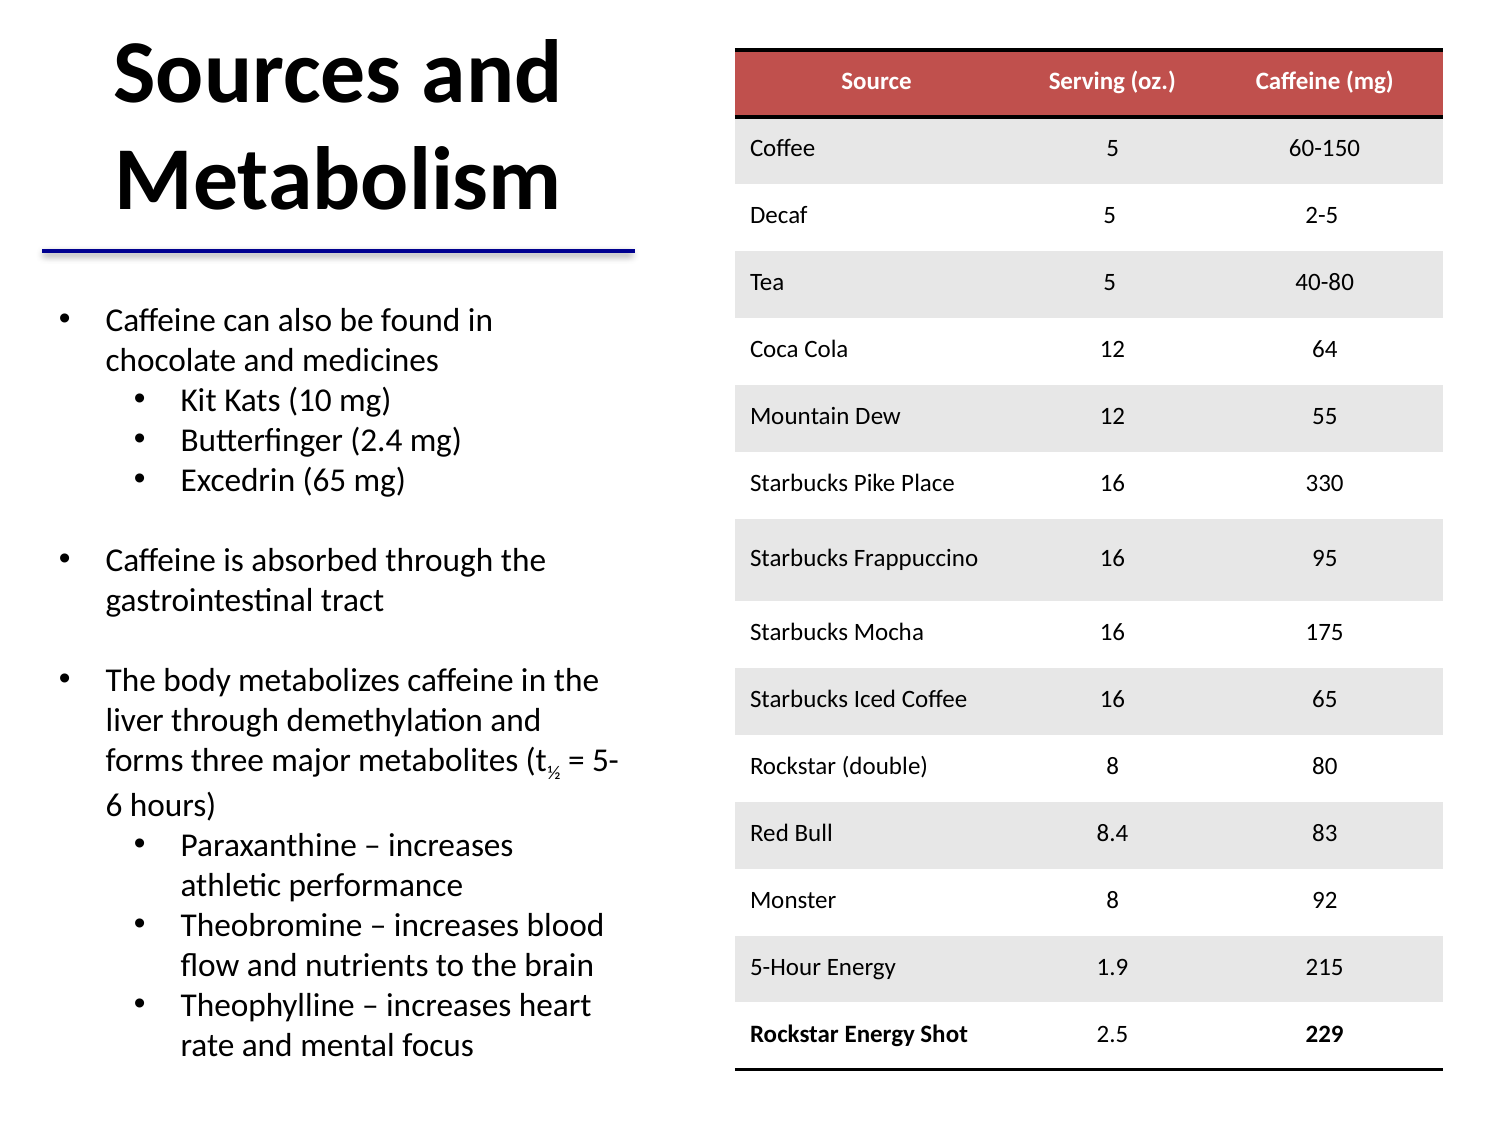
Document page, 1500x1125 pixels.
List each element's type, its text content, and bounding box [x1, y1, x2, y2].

table_cell Tea [735, 251, 1018, 318]
table_cell Starbucks Mocha [735, 601, 1018, 668]
table_cell Starbucks Iced Coffee [735, 668, 1018, 735]
table_cell Rockstar (double) [735, 735, 1018, 802]
table_cell Monster [735, 869, 1018, 936]
table_cell 175 [1207, 601, 1443, 668]
table_cell Red Bull [735, 802, 1018, 869]
table_cell 40-80 [1207, 251, 1443, 318]
table_cell 2-5 [1207, 184, 1443, 251]
table_cell 5 [1018, 119, 1207, 184]
table_cell Decaf [735, 184, 1018, 251]
table_cell 60-150 [1207, 119, 1443, 184]
table_cell Starbucks Pike Place [735, 452, 1018, 519]
table_cell 16 [1018, 601, 1207, 668]
table_cell 12 [1018, 385, 1207, 452]
table_cell Rockstar Energy Shot [735, 1002, 1018, 1068]
table_cell 16 [1018, 452, 1207, 519]
table_cell 83 [1207, 802, 1443, 869]
table_cell 229 [1207, 1002, 1443, 1068]
title Sources and Metabolism [0, 4, 678, 236]
table_cell 8 [1018, 735, 1207, 802]
table_cell Starbucks Frappuccino [735, 519, 1018, 601]
table_header Source [735, 52, 1018, 115]
table_cell 95 [1207, 519, 1443, 601]
table_cell 12 [1018, 318, 1207, 385]
table_cell 215 [1207, 936, 1443, 1002]
table_cell 8 [1018, 869, 1207, 936]
table_cell Coffee [735, 119, 1018, 184]
table_cell 92 [1207, 869, 1443, 936]
table_cell 5-Hour Energy [735, 936, 1018, 1002]
table_cell 80 [1207, 735, 1443, 802]
table_cell 16 [1018, 519, 1207, 601]
table_cell 16 [1018, 668, 1207, 735]
table_header Caffeine (mg) [1207, 52, 1443, 115]
table_cell 2.5 [1018, 1002, 1207, 1068]
table_cell 5 [1018, 251, 1207, 318]
table_cell Mountain Dew [735, 385, 1018, 452]
table_cell 64 [1207, 318, 1443, 385]
table_cell 330 [1207, 452, 1443, 519]
table_cell 8.4 [1018, 802, 1207, 869]
table_header Serving (oz.) [1018, 52, 1207, 115]
table_cell 65 [1207, 668, 1443, 735]
table_cell 1.9 [1018, 936, 1207, 1002]
table_cell 5 [1018, 184, 1207, 251]
text_box Caffeine can also be found in chocolate and medicines Kit Kats (10 mg) Butterfinger (2.4 mg) Excedrin (65 mg) Caffeine is absorbed through the gastrointestinal tract The body metabolizes caffeine in the liver through demethylation and forms three major metabolites (t½ = 5-6 hours) Paraxanthine – increases athletic performance Theobromine – increases blood flow and nutrients to the brain Theophylline – increases heart rate and mental focus [44, 291, 637, 1070]
table_cell Coca Cola [735, 318, 1018, 385]
table_cell 55 [1207, 385, 1443, 452]
